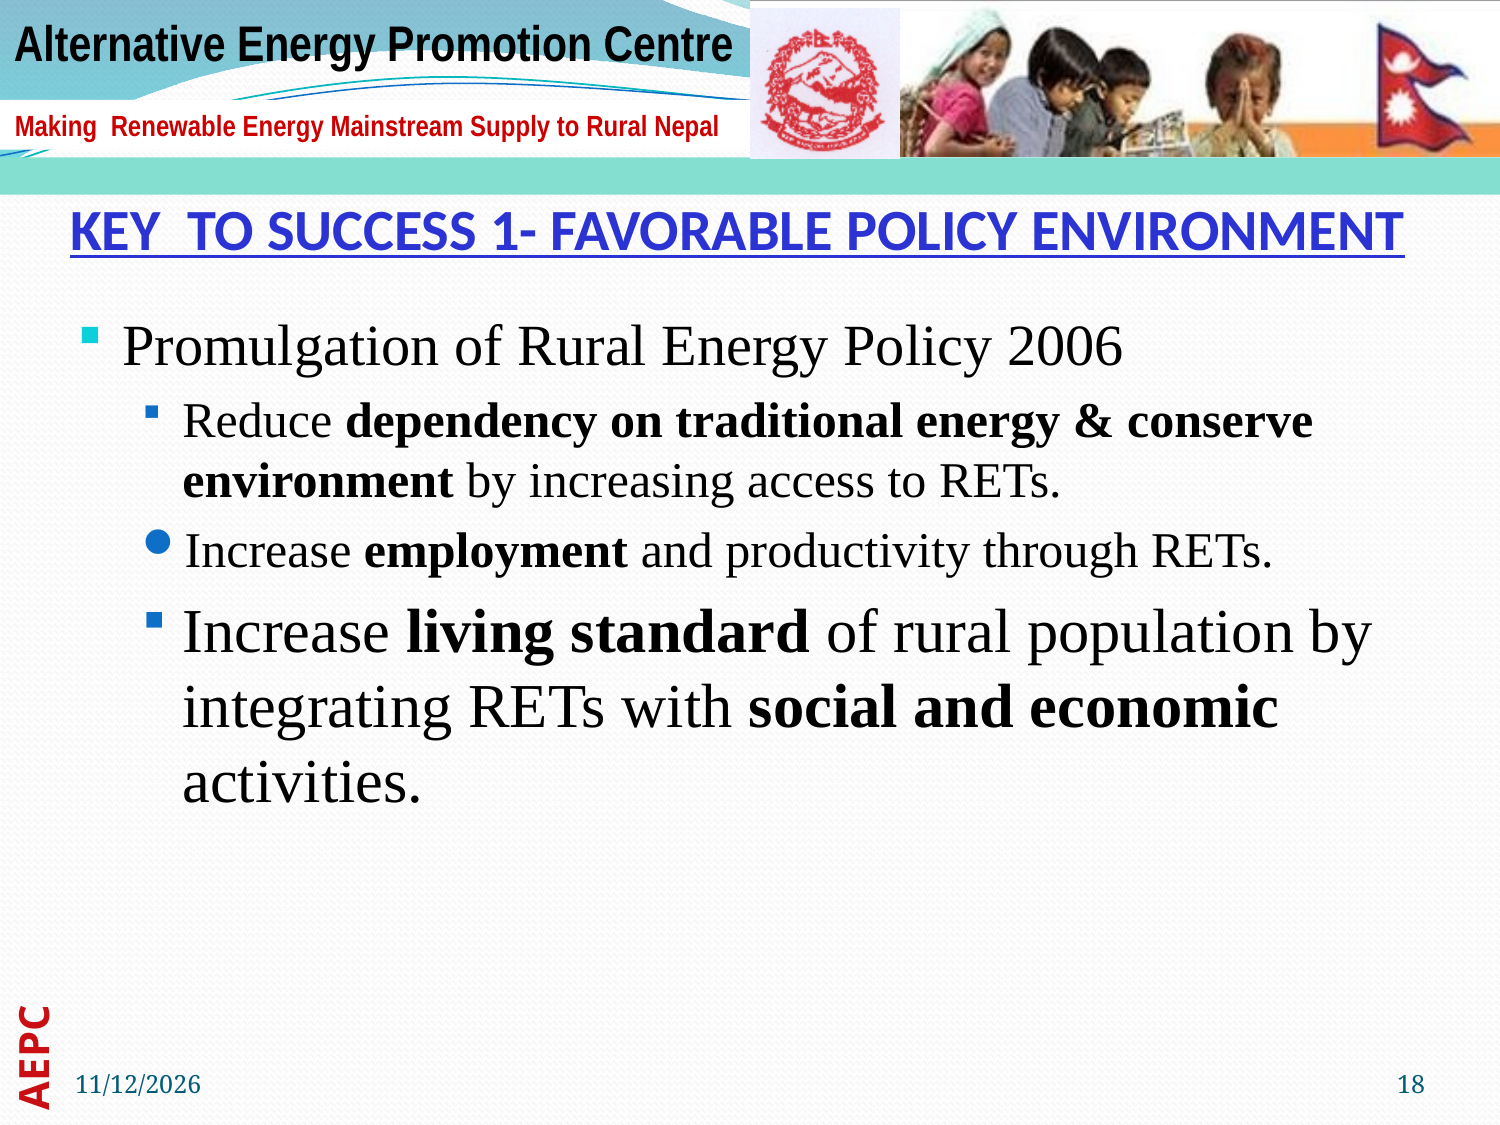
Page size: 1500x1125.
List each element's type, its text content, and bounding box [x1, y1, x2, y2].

title Key TO Success 1- Favorable Policy Environment [62, 199, 1413, 263]
slide_number 18 [1299, 1042, 1425, 1103]
picture [750, 0, 1500, 157]
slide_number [75, 1042, 425, 1103]
list Promulgation of Rural Energy Policy 2006 Reduce dependency on traditional energy & conserve environment by increasing access to RETs. Increase employment and productivity through RETs. Increase living standard of rural population by integrating RETs with social and economic activities. [62, 299, 1413, 888]
